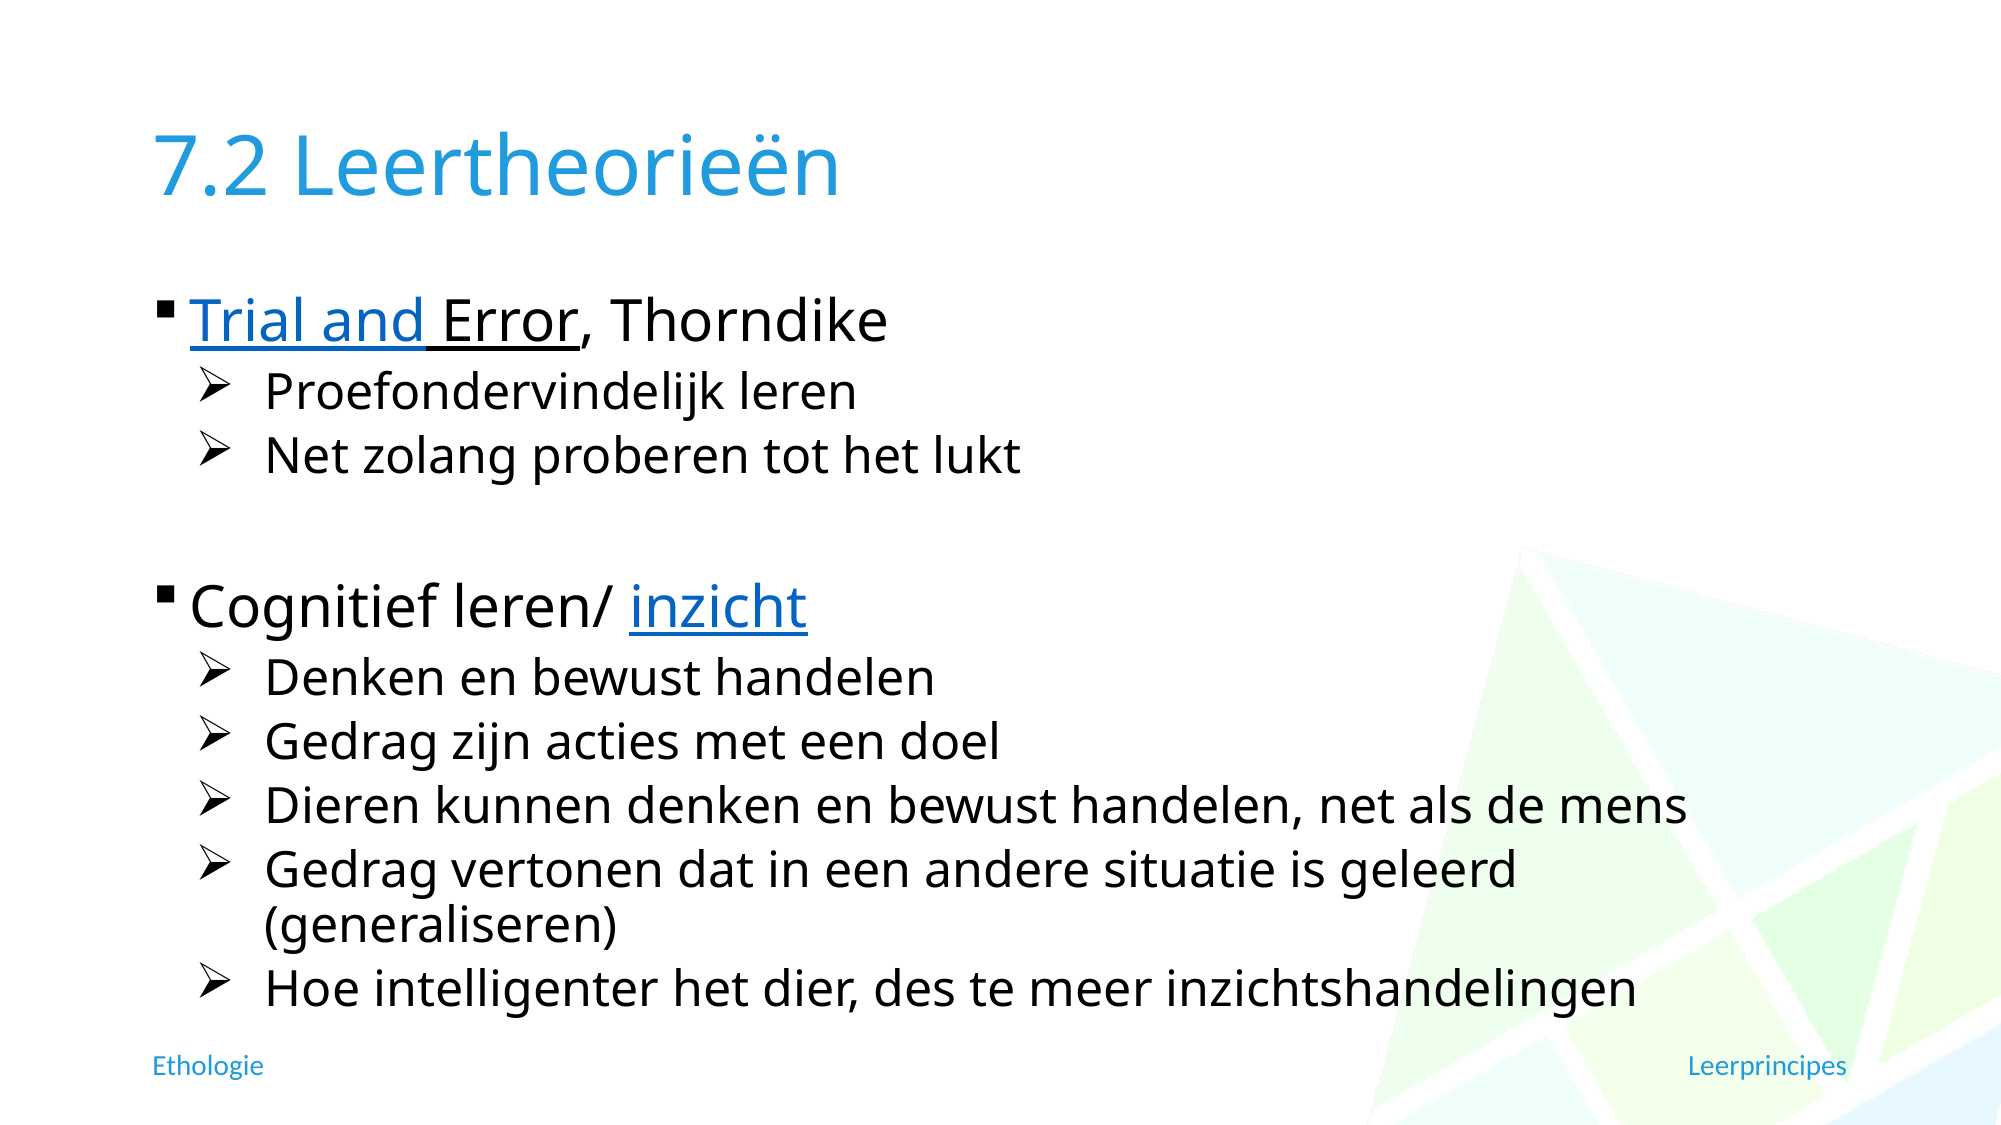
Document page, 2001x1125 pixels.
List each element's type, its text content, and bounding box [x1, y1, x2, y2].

list Trial and Error, Thorndike Proefondervindelijk leren Net zolang proberen tot het lukt Cognitief leren/ inzicht Denken en bewust handelen Gedrag zijn acties met een doel Dieren kunnen denken en bewust handelen, net als de mens Gedrag vertonen dat in een andere situatie is geleerd (generaliseren) Hoe intelligenter het dier, des te meer inzichtshandelingen [137, 277, 1863, 1014]
list Ethologie [137, 1042, 588, 1103]
list Leerprincipes [1412, 1042, 1863, 1103]
title 7.2 Leertheorieën [137, 59, 1863, 277]
